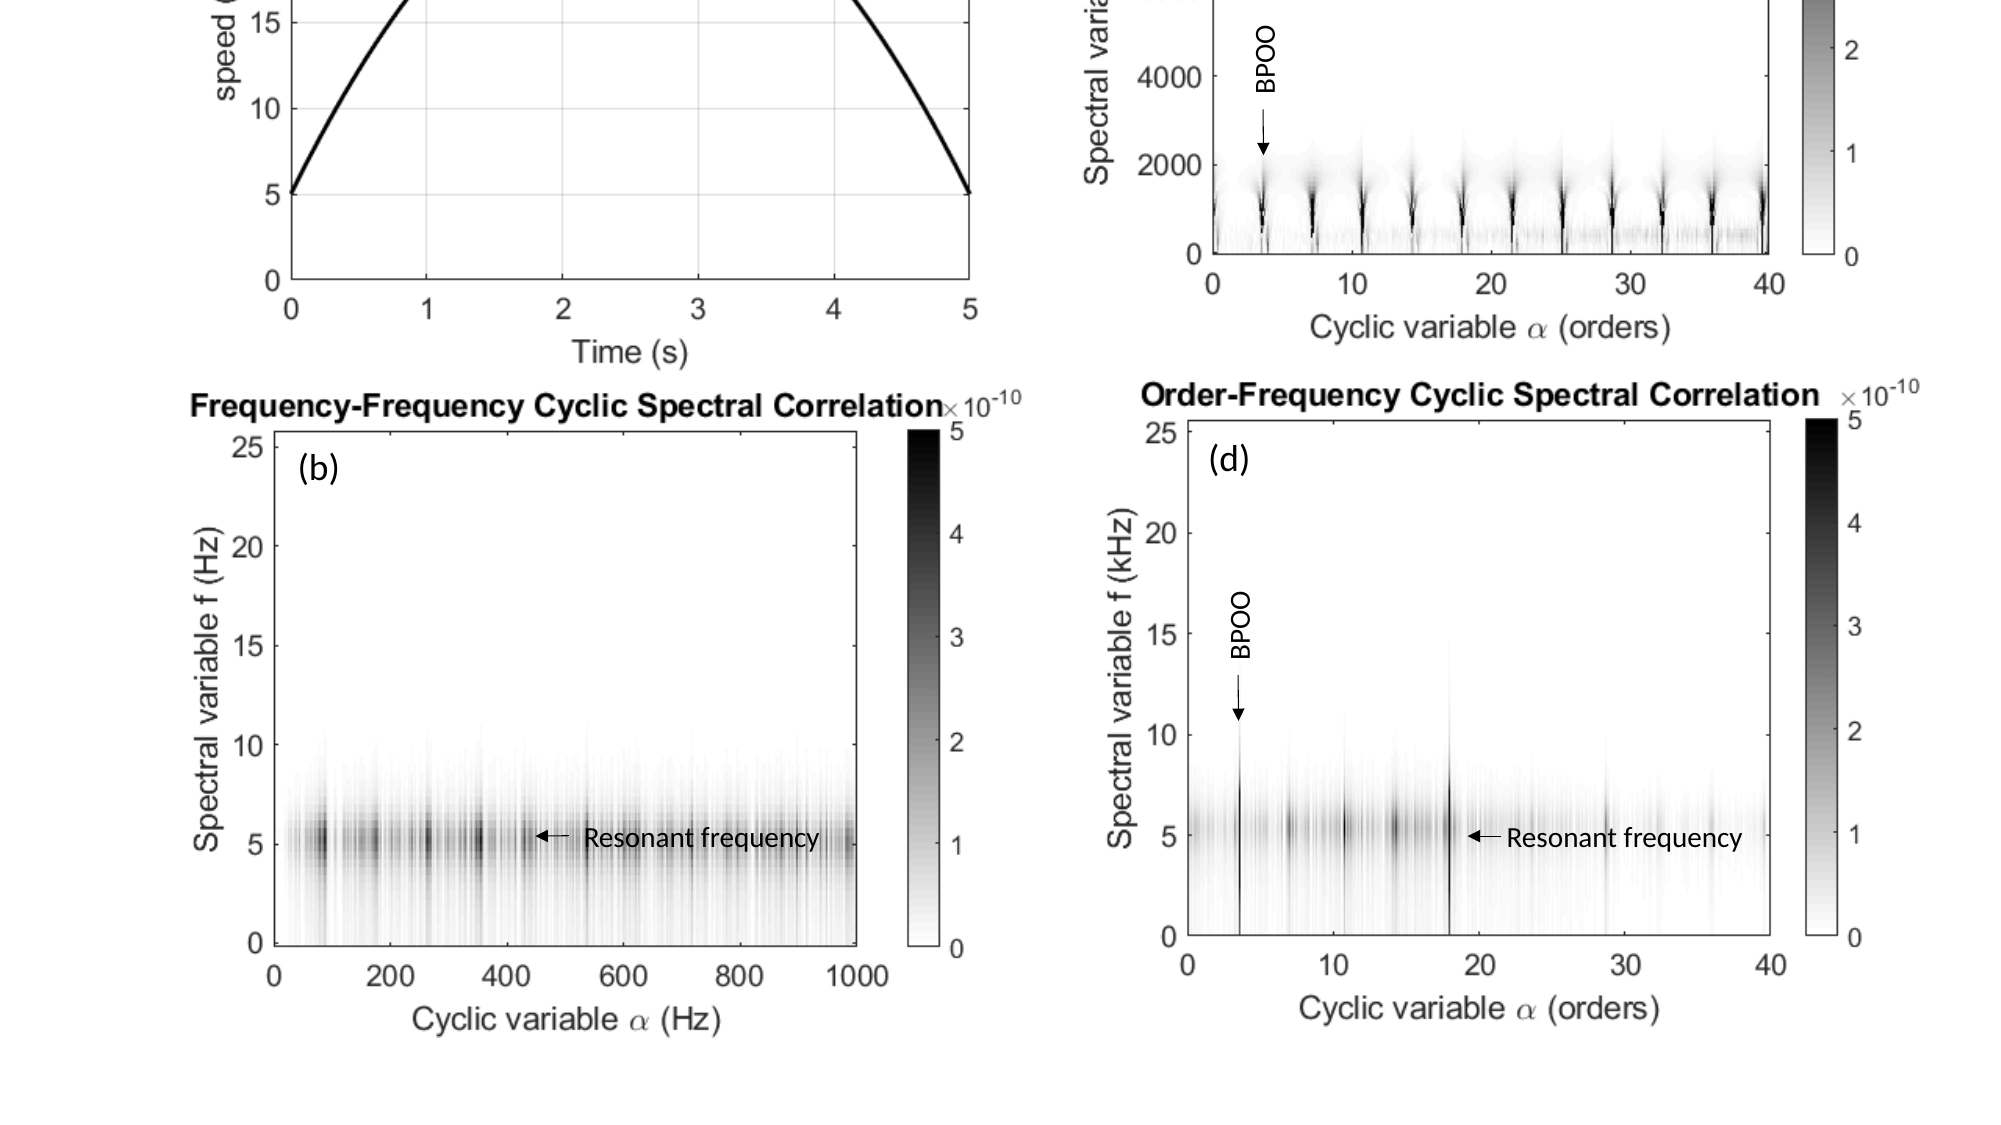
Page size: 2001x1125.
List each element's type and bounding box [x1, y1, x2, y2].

picture [1089, 370, 1951, 1028]
picture [177, 381, 1053, 1038]
picture [177, 0, 1053, 371]
picture [1075, 0, 1951, 346]
